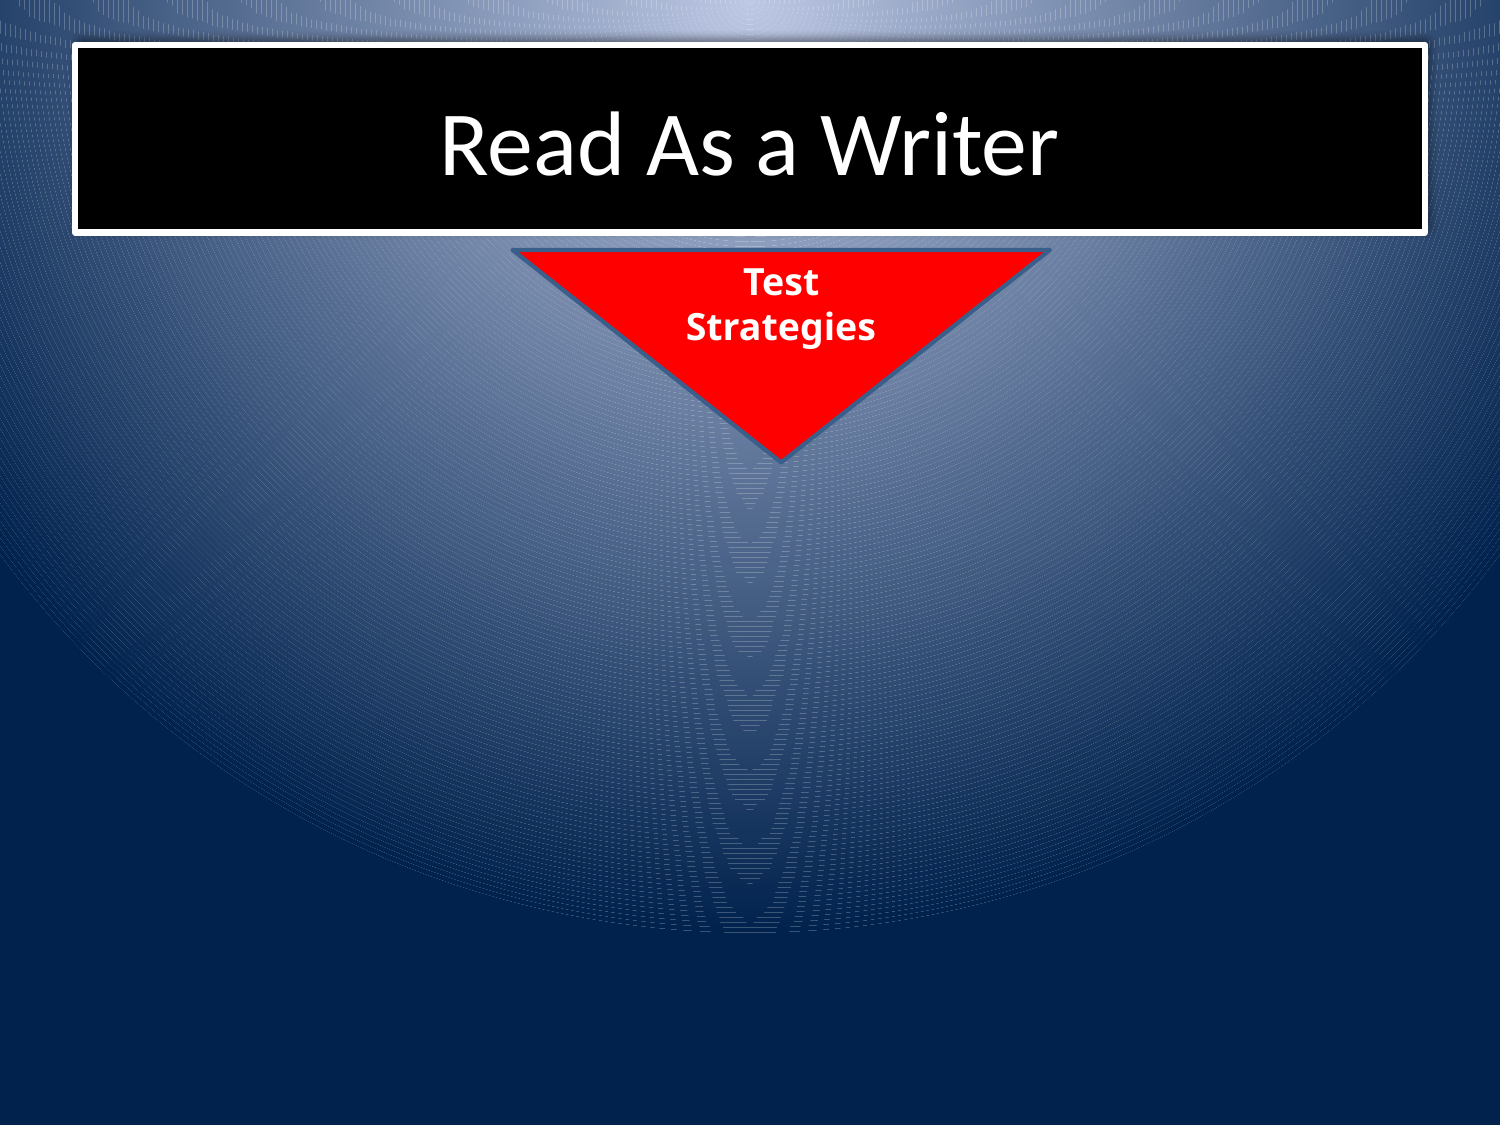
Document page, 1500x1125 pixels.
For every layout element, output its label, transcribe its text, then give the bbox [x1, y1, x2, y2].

text_box Test Strategies [510, 247, 1052, 465]
title Read As a Writer [72, 42, 1428, 236]
